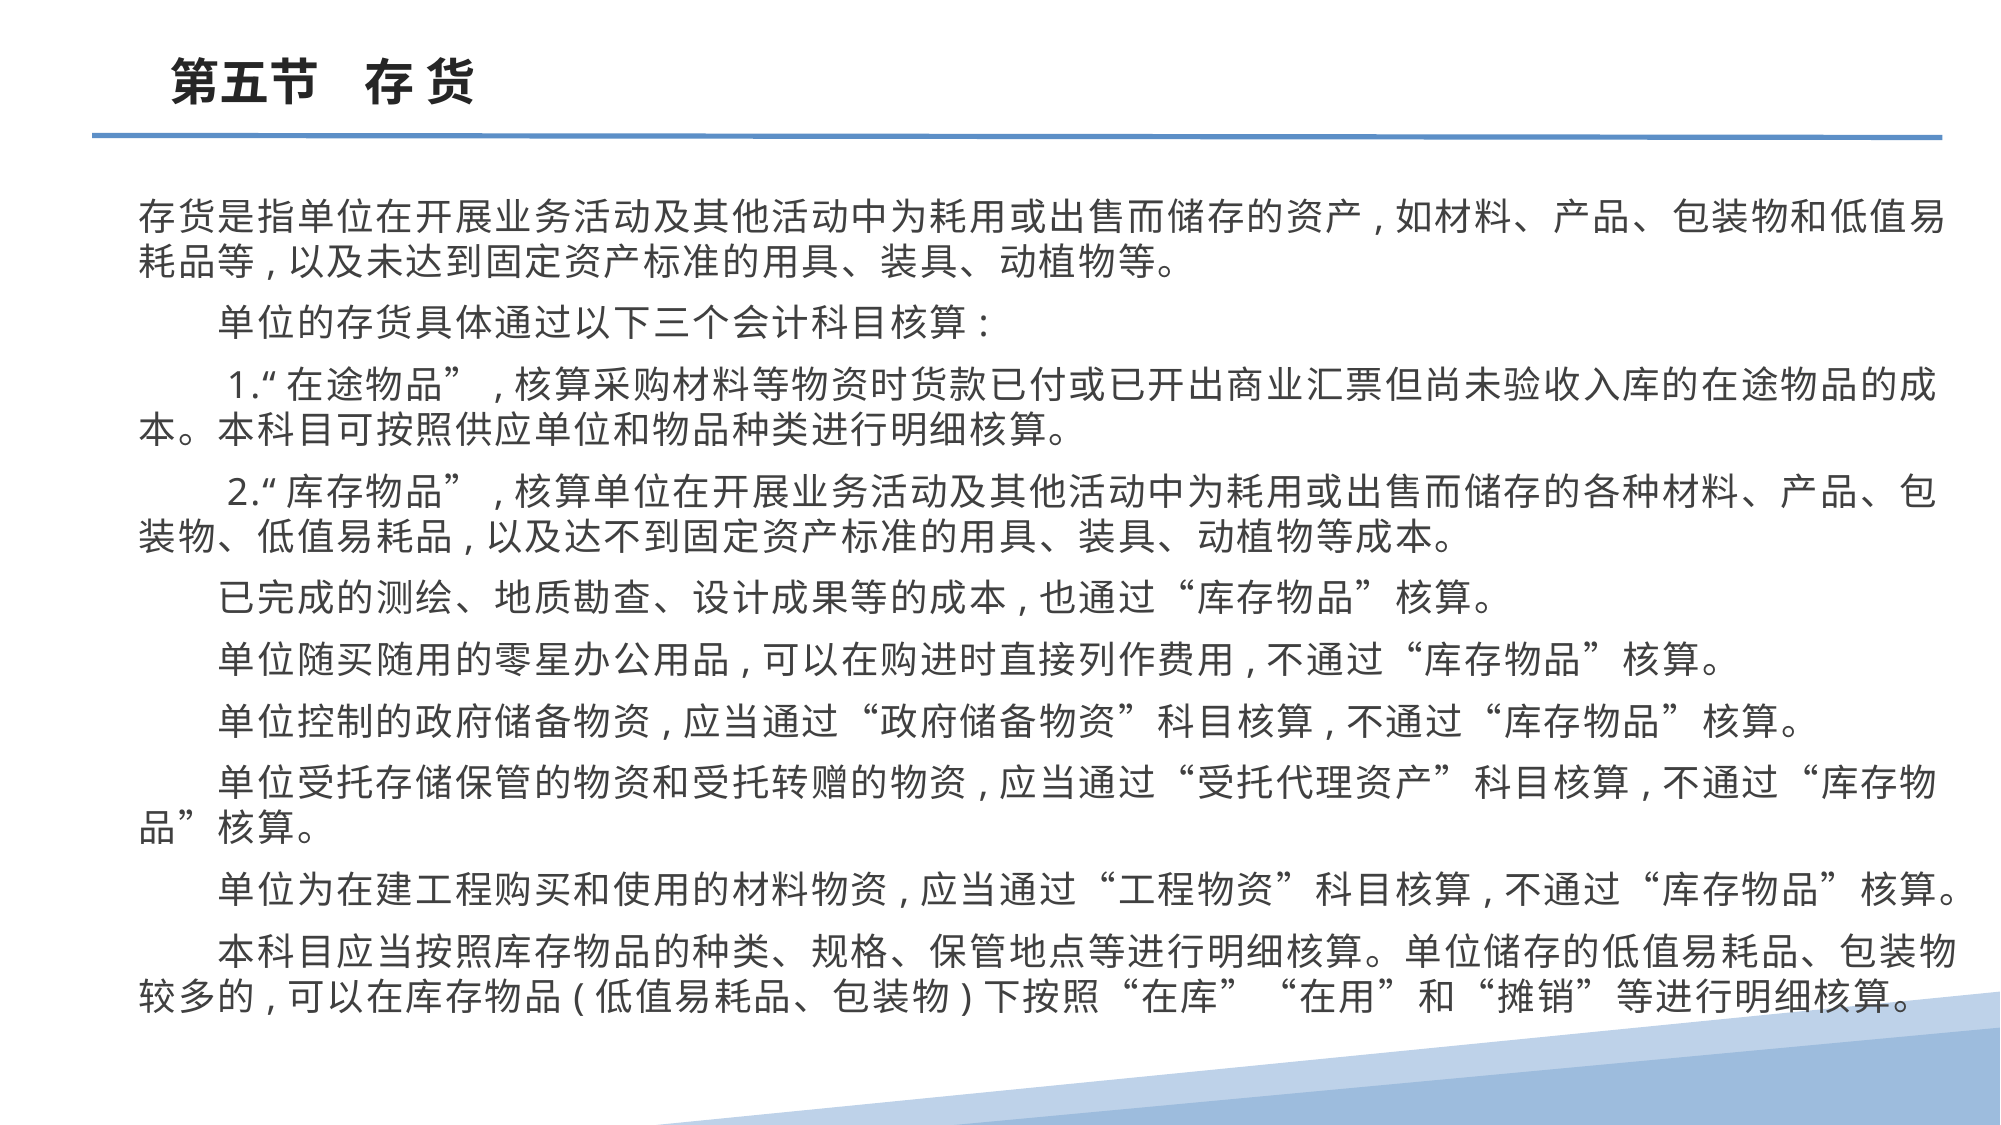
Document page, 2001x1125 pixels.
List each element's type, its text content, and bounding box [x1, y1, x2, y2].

text_box 第五节 存 货 [154, 43, 1059, 119]
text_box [656, 991, 2000, 1125]
text_box 存货是指单位在开展业务活动及其他活动中为耗用或出售而储存的资产,如材料、产品、包装物和低值易耗品等,以及未达到固定资产标准的用具、装具、动植物等。 单位的存货具体通过以下三个会计科目核算: 1.“在途物品”,核算采购材料等物资时货款已付或已开出商业汇票但尚未验收入库的在途物品的成本。本科目可按照供应单位和物品种类进行明细核算。 2.“库存物品”,核算单位在开展业务活动及其他活动中为耗用或出售而储存的各种材料、产品、包装物、低值易耗品,以及达不到固定资产标准的用具、装具、动植物等成本。 已完成的测绘、地质勘查、设计成果等的成本,也通过“库存物品”核算。 单位随买随用的零星办公用品,可以在购进时直接列作费用,不通过“库存物品”核算。 单位控制的政府储备物资,应当通过“政府储备物资”科目核算,不通过“库存物品”核算。 单位受托存储保管的物资和受托转赠的物资,应当通过“受托代理资产”科目核算,不通过“库存物品”核算。 单位为在建工程购买和使用的材料物资,应当通过“工程物资”科目核算,不通过“库存物品”核算。 本科目应当按照库存物品的种类、规格、保管地点等进行明细核算。单位储存的低值易耗品、包装物较多的,可以在库存物品(低值易耗品、包装物)下按照“在库”“在用”和“摊销”等进行明细核算。 [128, 118, 1973, 1092]
